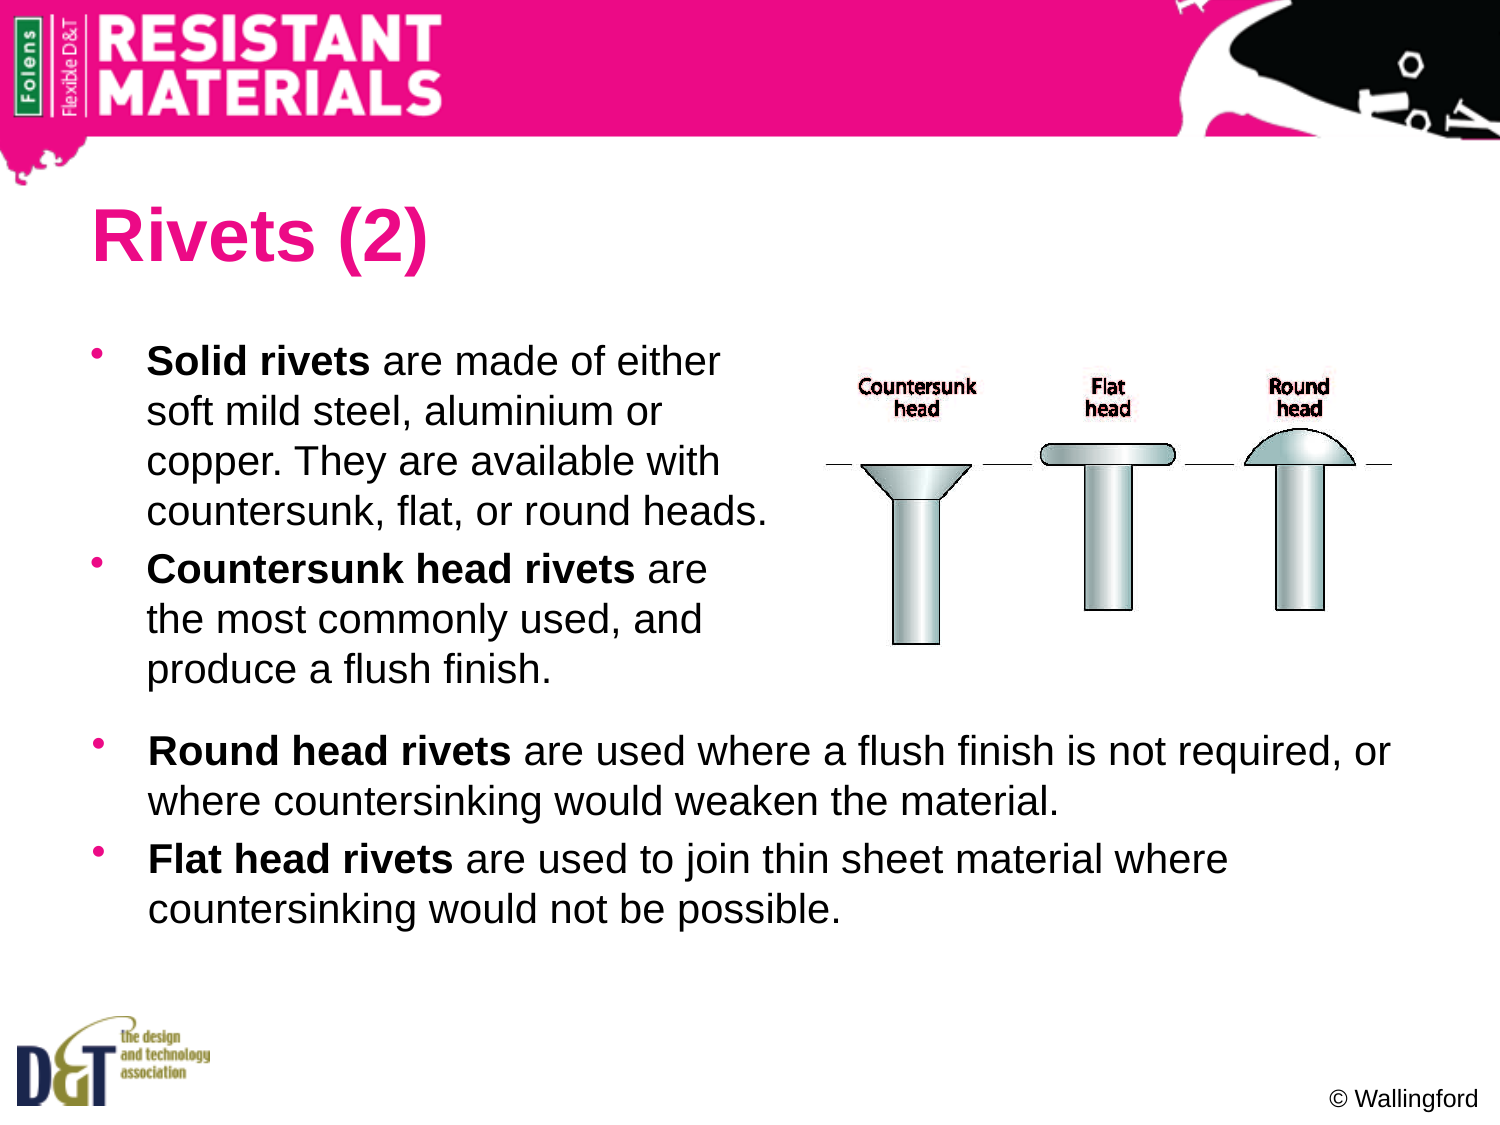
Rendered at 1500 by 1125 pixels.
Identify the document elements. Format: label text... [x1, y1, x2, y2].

text_box © Wallingford [1257, 1074, 1495, 1125]
picture [0, 0, 1500, 1125]
text_box Round head rivets are used where a flush finish is not required, or where countersinking would weaken the material. Flat head rivets are used to join thin sheet material where countersinking would not be possible. [76, 716, 1414, 1012]
title Rivets (2) [76, 160, 1427, 301]
list Solid rivets are made of either soft mild steel, aluminium or copper. They are available with countersunk, flat, or round heads. Countersunk head rivets are the most commonly used, and produce a flush finish. [75, 326, 786, 717]
